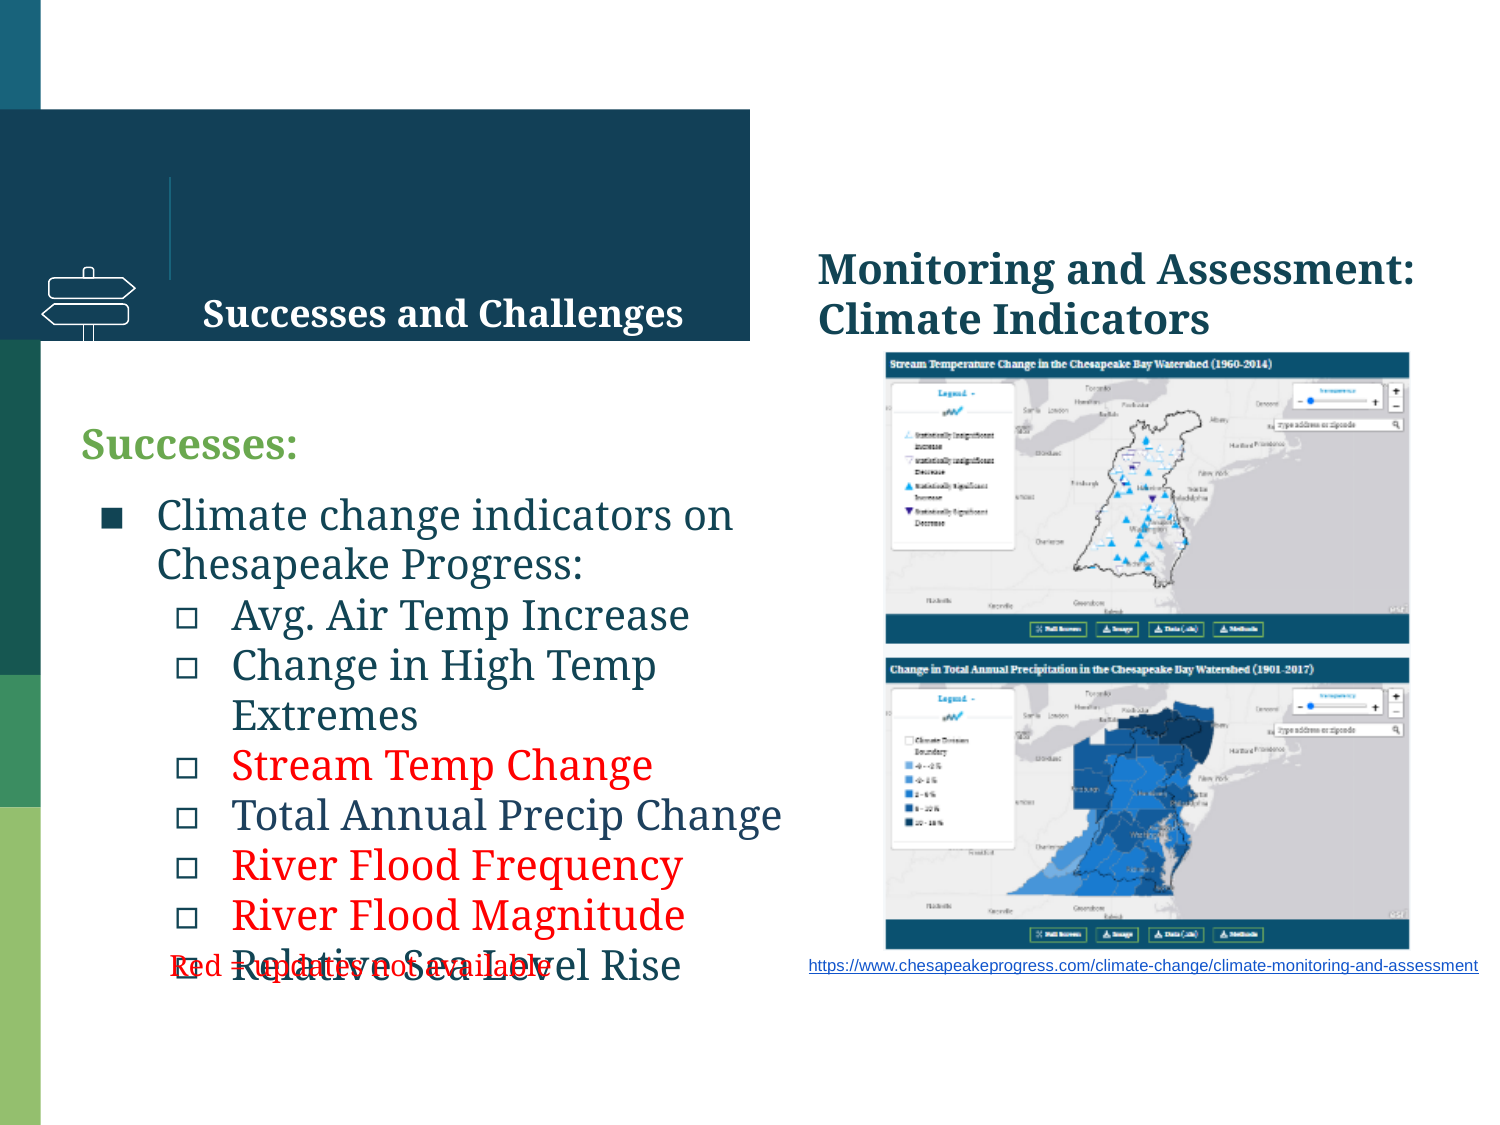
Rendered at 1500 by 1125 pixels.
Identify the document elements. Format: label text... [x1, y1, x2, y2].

picture [883, 350, 1411, 951]
text_box Red = updates not available [154, 939, 748, 1025]
title Successes and Challenges [187, 227, 715, 397]
text_box https://www.chesapeakeprogress.com/climate-change/climate-monitoring-and-assessment [793, 939, 1500, 985]
list Successes: Climate change indicators on Chesapeake Progress: Avg. Air Temp Increase Change in High Temp Extremes Stream Temp Change Total Annual Precip Change River Flood Frequency River Flood Magnitude Relative Sea Level Rise [66, 403, 837, 963]
text_box Monitoring and Assessment: Climate Indicators [802, 227, 1450, 350]
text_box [41, 267, 136, 364]
